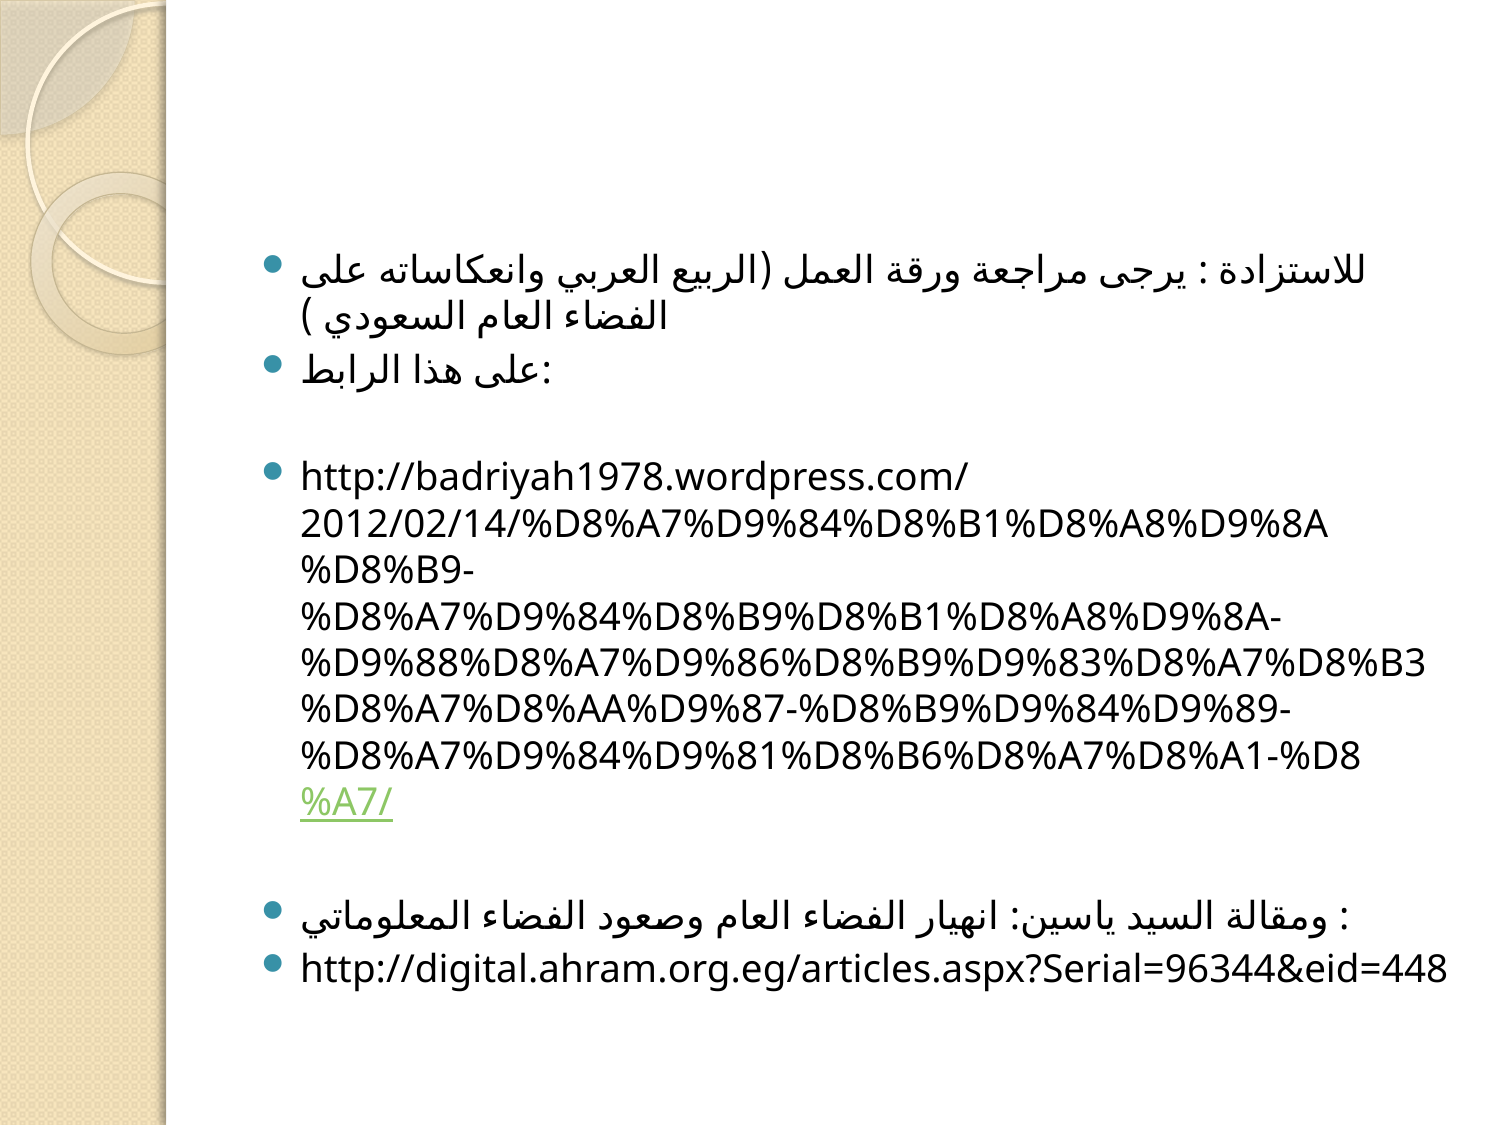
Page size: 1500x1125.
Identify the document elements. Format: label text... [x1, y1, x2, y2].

list للاستزادة : يرجى مراجعة ورقة العمل (الربيع العربي وانعكاساته على الفضاء العام السعودي ) على هذا الرابط: http://badriyah1978.wordpress.com/2012/02/14/%D8%A7%D9%84%D8%B1%D8%A8%D9%8A%D8%B9-%D8%A7%D9%84%D8%B9%D8%B1%D8%A8%D9%8A-%D9%88%D8%A7%D9%86%D8%B9%D9%83%D8%A7%D8%B3%D8%A7%D8%AA%D9%87-%D8%B9%D9%84%D9%89-%D8%A7%D9%84%D9%81%D8%B6%D8%A7%D8%A1-%D8%A7/ ومقالة السيد ياسين: انهيار الفضاء العام وصعود الفضاء المعلوماتي : http://digital.ahram.org.eg/articles.aspx?Serial=96344&eid=448 [235, 237, 1466, 1025]
